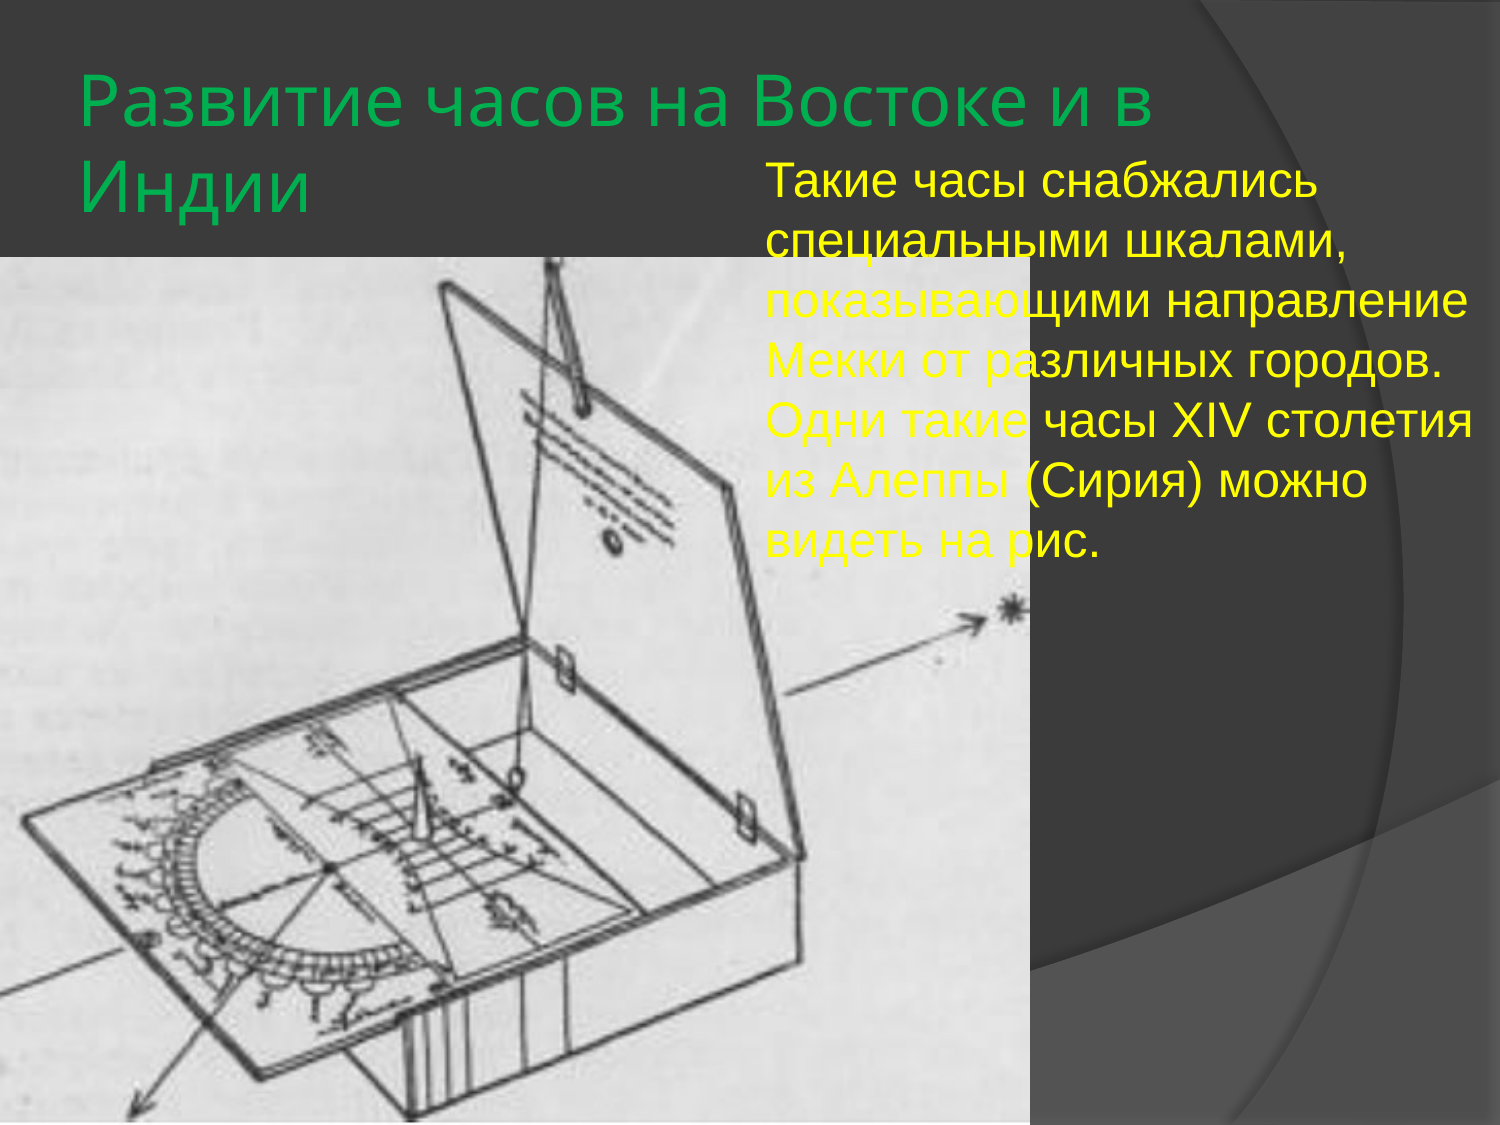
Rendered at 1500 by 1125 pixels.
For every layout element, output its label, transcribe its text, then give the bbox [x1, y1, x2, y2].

text_box Такие часы снабжались специальными шкалами, показывающими направление Мекки от различных городов. Одни такие часы XIV столетия из Алеппы (Сирия) можно видеть на рис. [749, 140, 1500, 681]
title Развитие часов на Востоке и в Индии [70, 46, 1296, 235]
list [0, 257, 1031, 1125]
